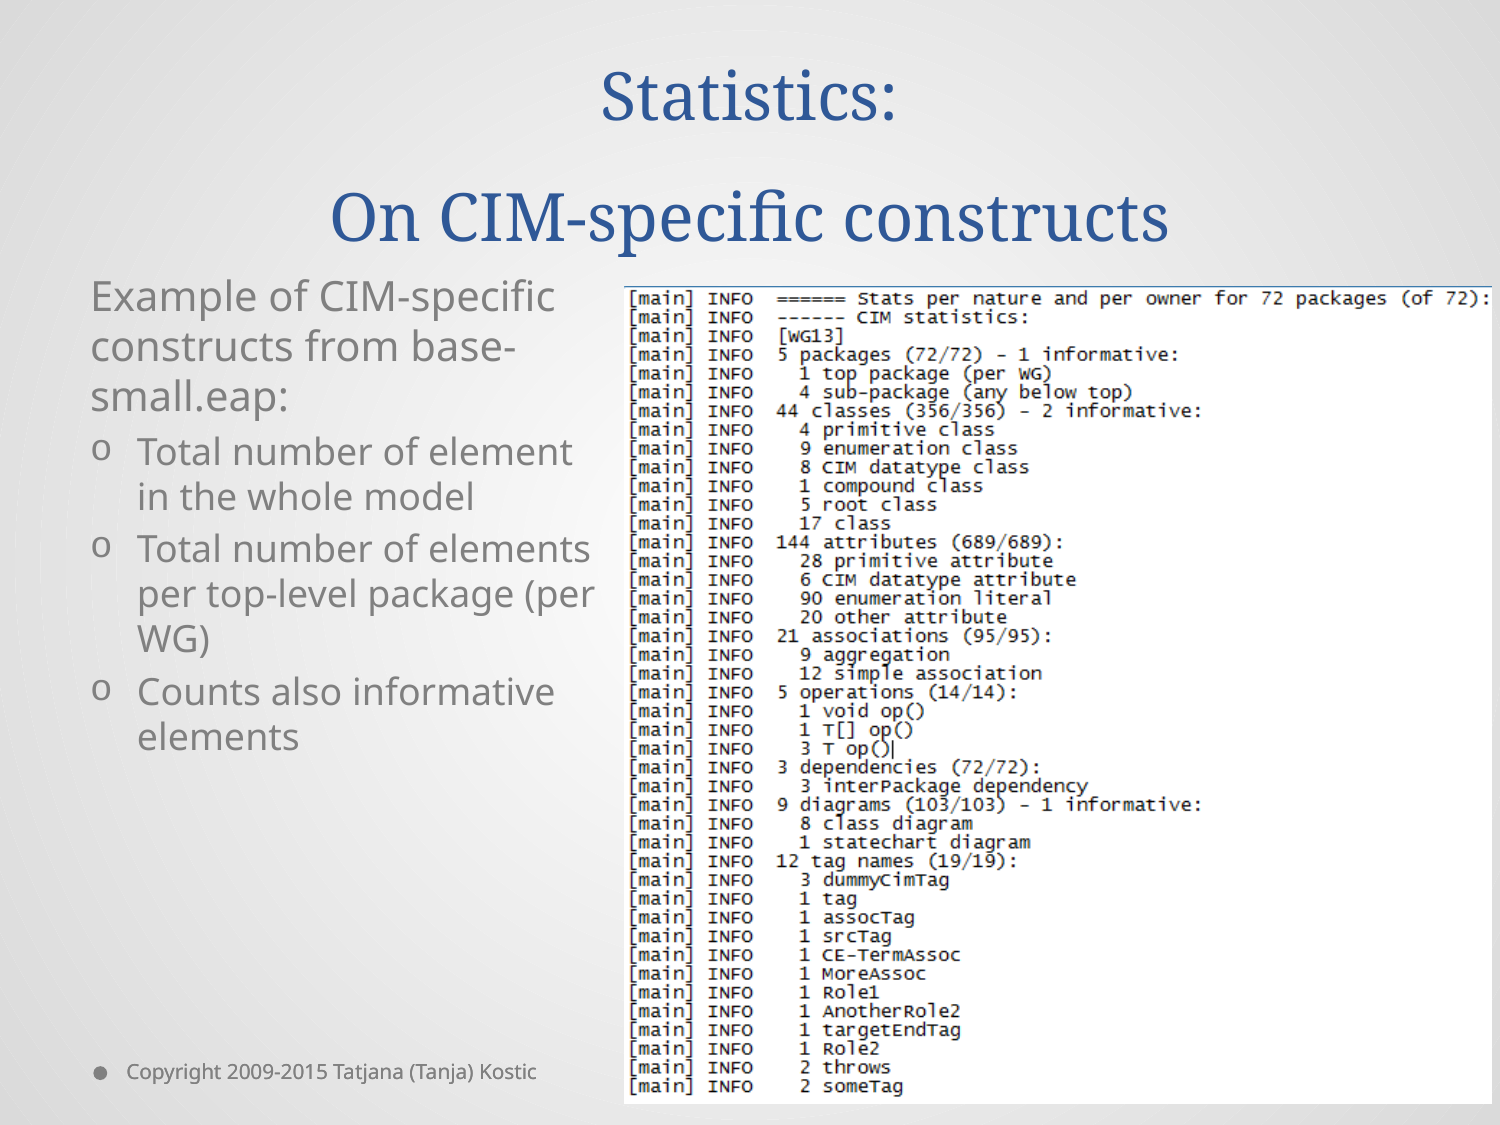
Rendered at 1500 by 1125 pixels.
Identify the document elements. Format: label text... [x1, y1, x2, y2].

picture [624, 286, 1493, 1104]
list Example of CIM-specific constructs from base-small.eap: Total number of element in the whole model Total number of elements per top-level package (per WG) Counts also informative elements [75, 262, 625, 1005]
title Statistics: On CIM-specific constructs [75, 0, 1425, 263]
